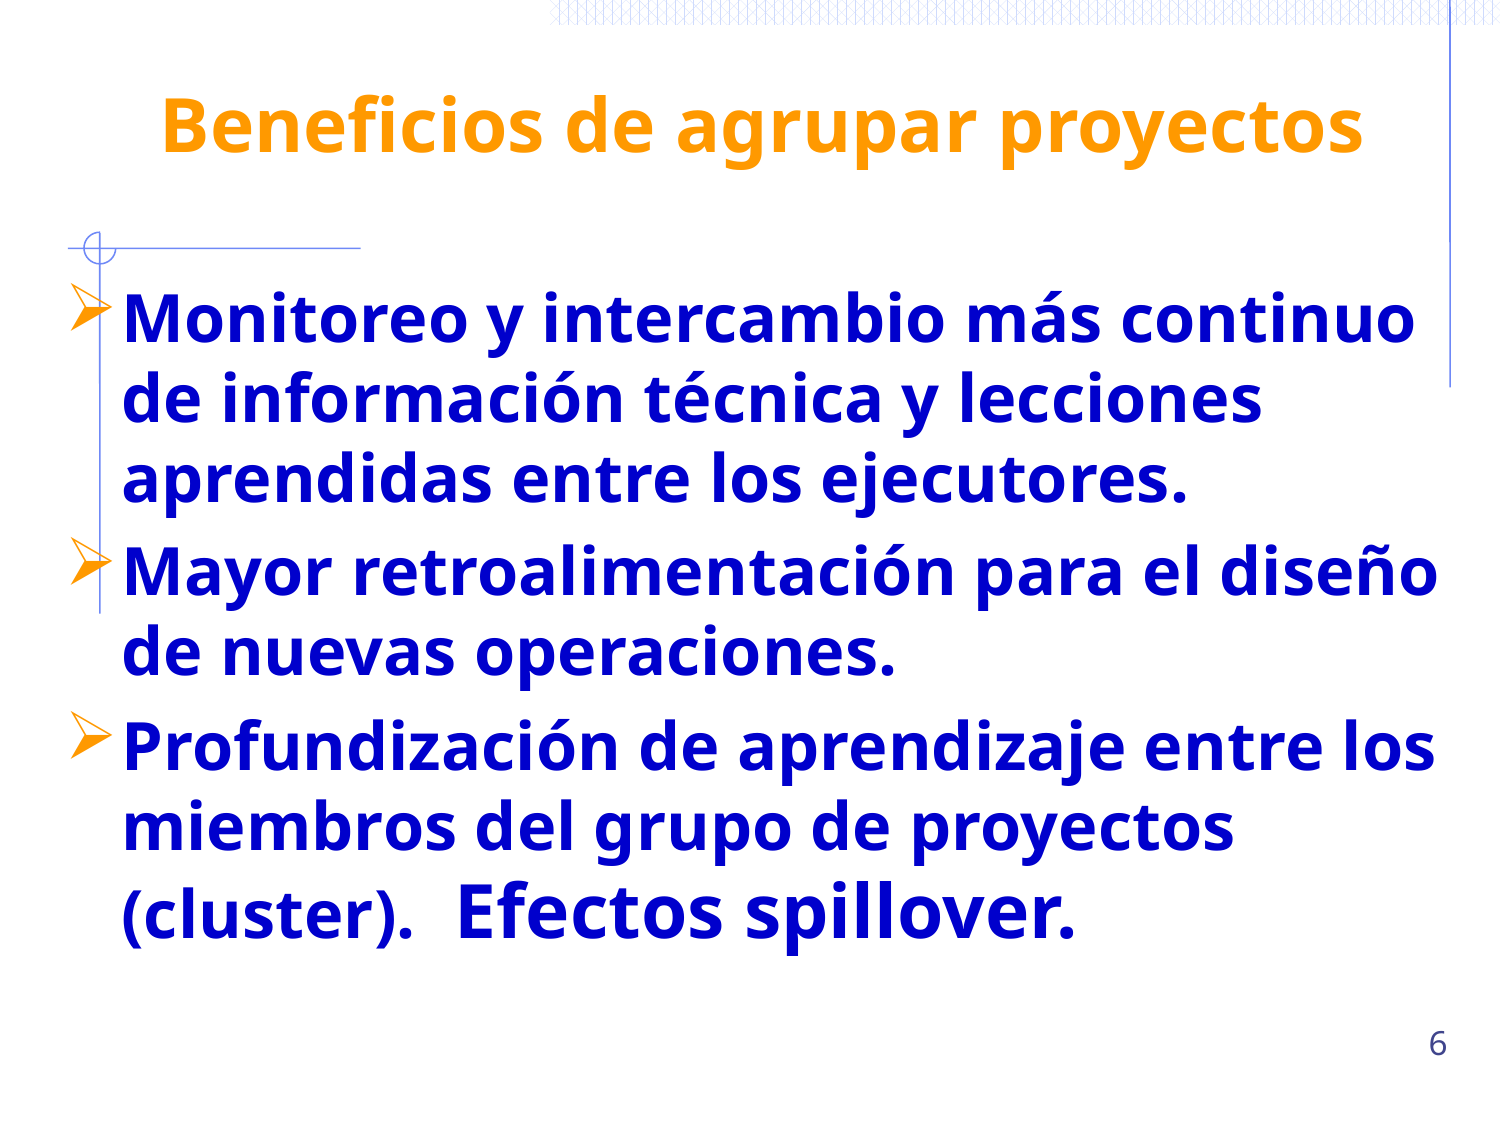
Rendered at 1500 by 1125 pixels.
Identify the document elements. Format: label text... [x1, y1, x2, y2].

title Beneficios de agrupar proyectos [124, 49, 1401, 174]
list Monitoreo y intercambio más continuo de información técnica y lecciones aprendidas entre los ejecutores. Mayor retroalimentación para el diseño de nuevas operaciones. Profundización de aprendizaje entre los miembros del grupo de proyectos (cluster). Efectos spillover. [49, 174, 1463, 1076]
